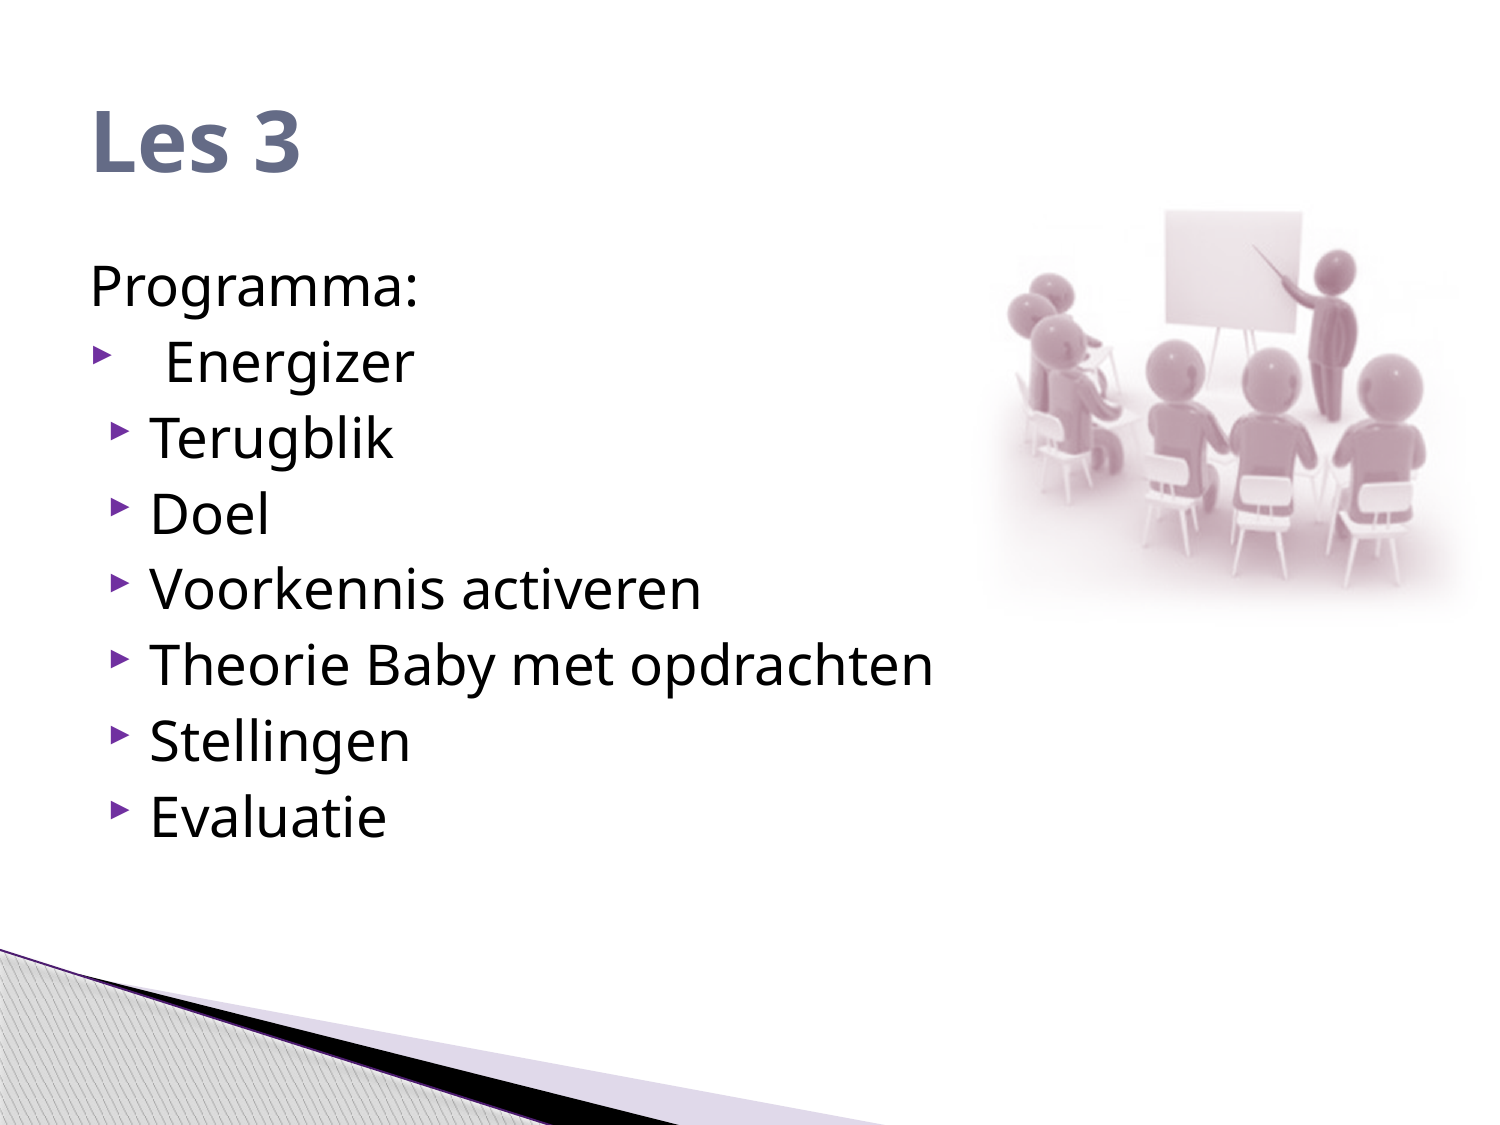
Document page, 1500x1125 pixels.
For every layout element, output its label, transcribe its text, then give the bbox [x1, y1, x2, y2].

title Les 3 [75, 45, 1425, 233]
list Programma: Energizer Terugblik Doel Voorkennis activeren Theorie Baby met opdrachten Stellingen Evaluatie [75, 243, 1425, 986]
picture [962, 172, 1492, 633]
